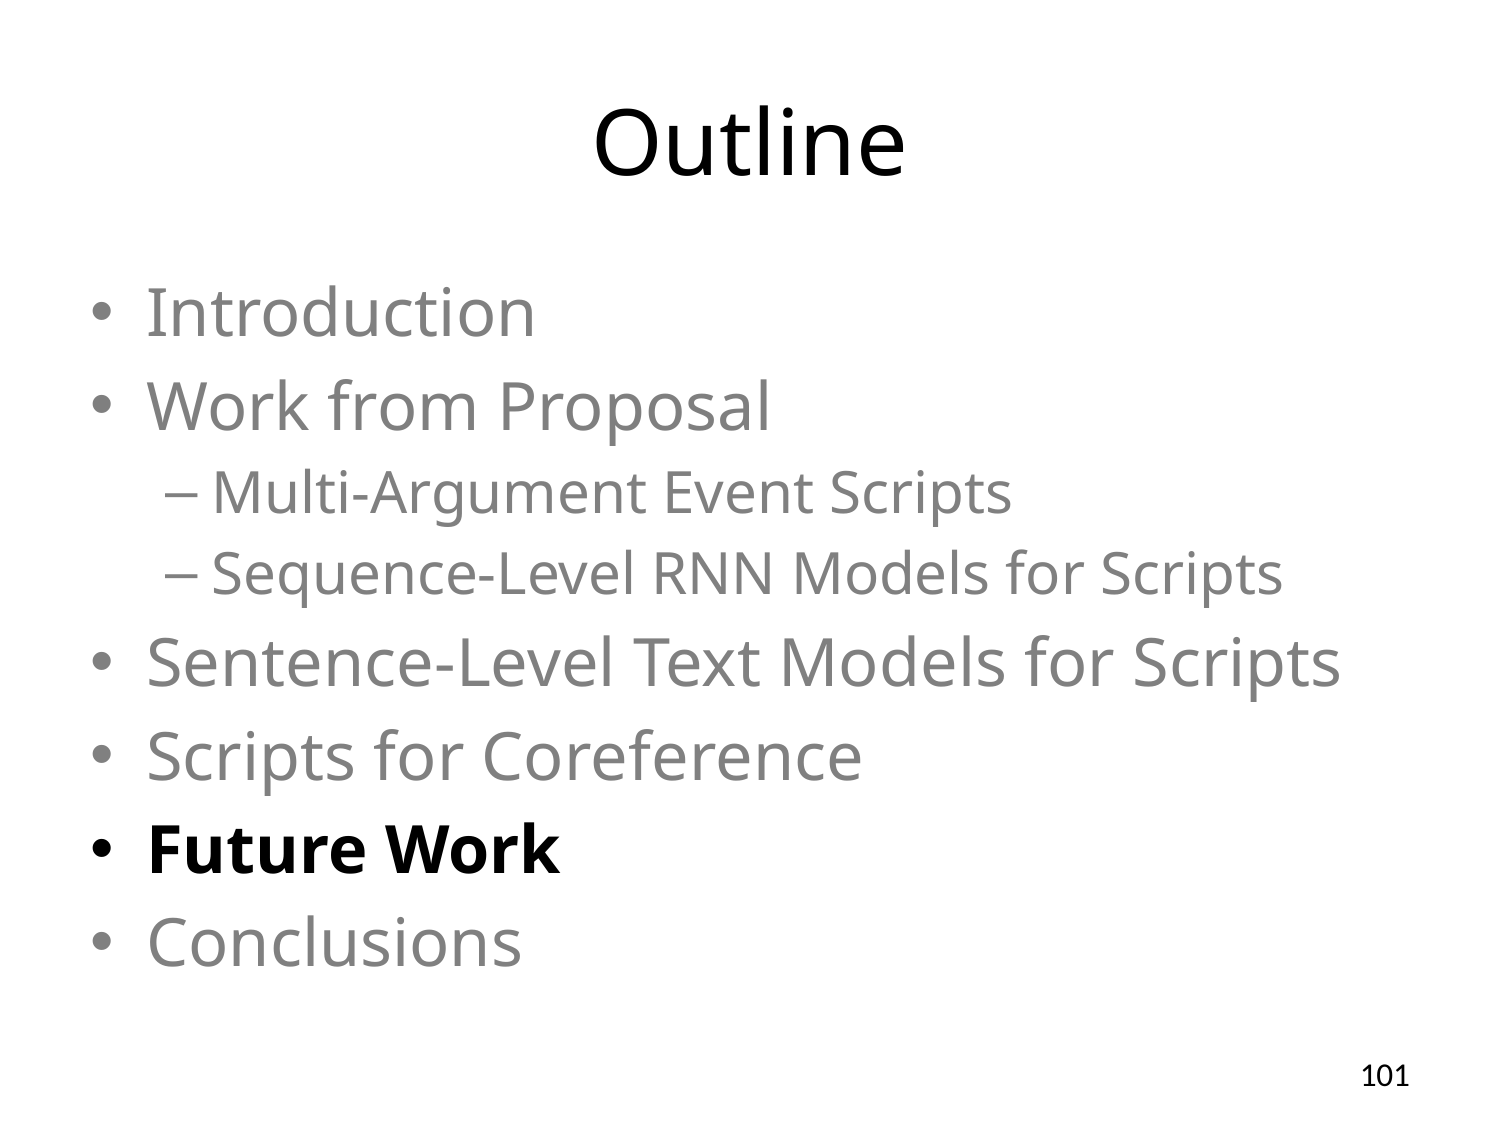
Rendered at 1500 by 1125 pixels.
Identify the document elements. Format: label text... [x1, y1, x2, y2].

title Outline [75, 45, 1425, 233]
slide_number 101 [1074, 1042, 1425, 1103]
list Introduction Work from Proposal Multi-Argument Event Scripts Sequence-Level RNN Models for Scripts Sentence-Level Text Models for Scripts Scripts for Coreference Future Work Conclusions [75, 262, 1425, 1005]
